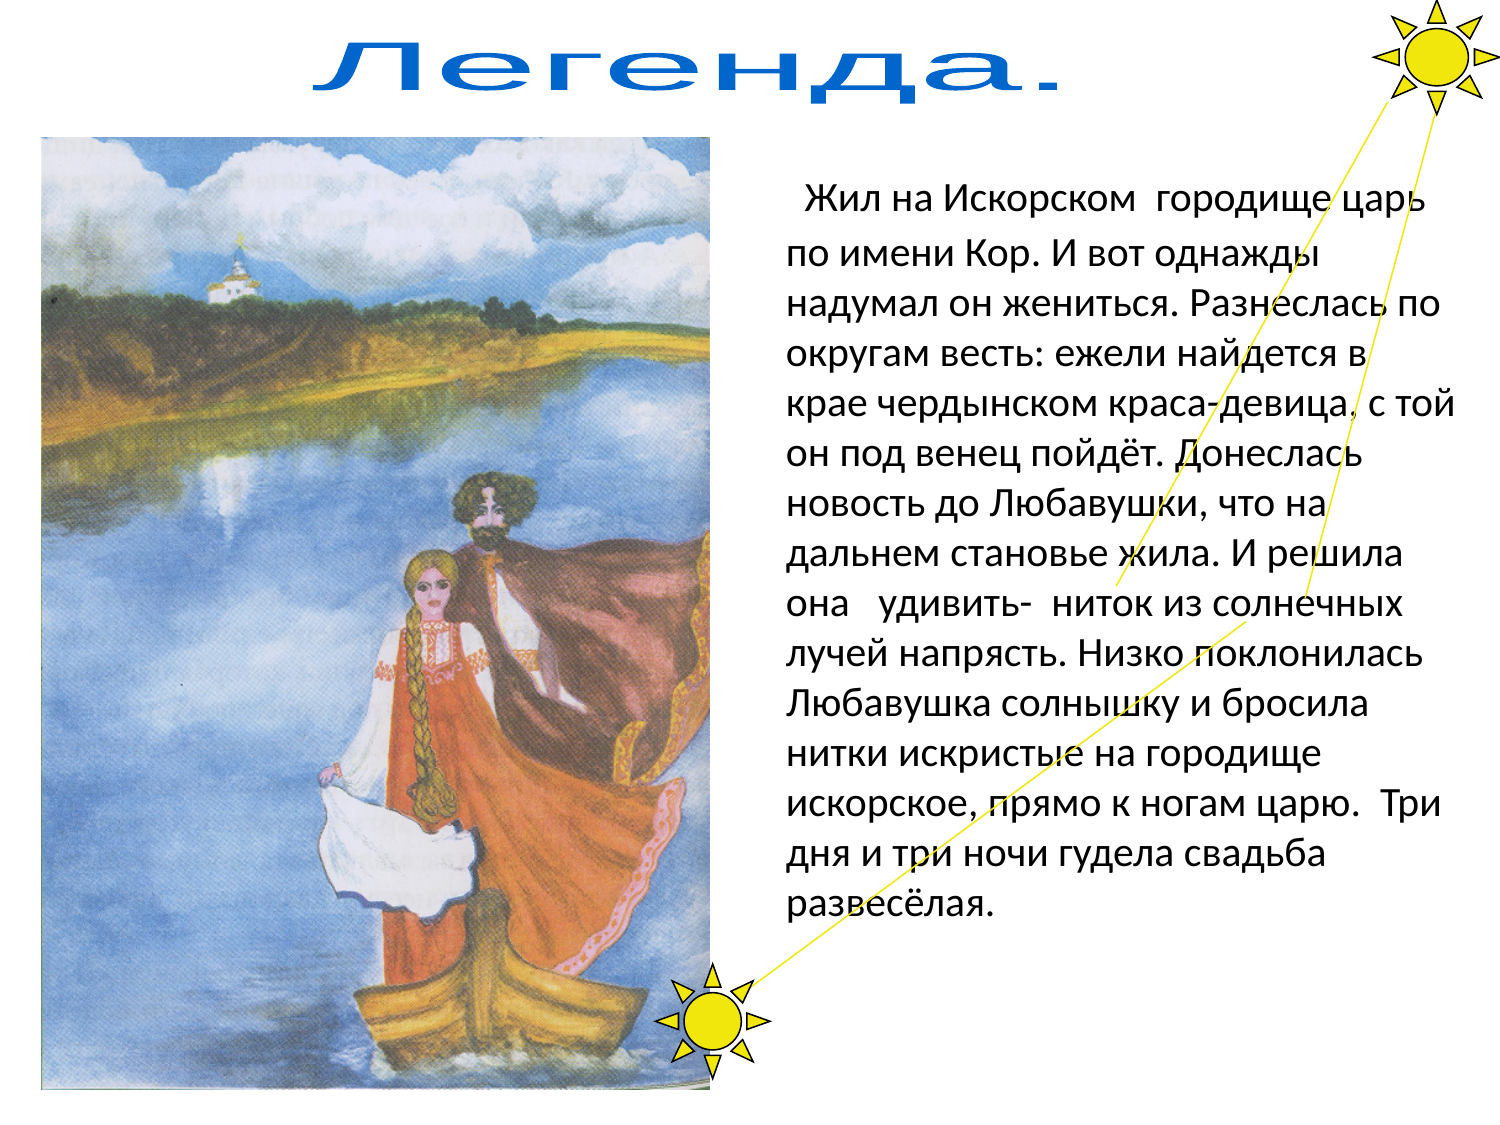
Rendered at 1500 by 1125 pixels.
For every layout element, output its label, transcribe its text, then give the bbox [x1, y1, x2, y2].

text_box [714, 992, 742, 1050]
text_box [1457, 16, 1482, 39]
text_box [1427, 91, 1446, 115]
text_box [1392, 16, 1417, 39]
picture [40, 136, 710, 1090]
text_box [746, 1013, 770, 1030]
text_box [730, 980, 754, 1003]
text_box [730, 1039, 754, 1062]
text_box [1474, 48, 1500, 66]
list Жил на Искорском городище царь по имени Кор. И вот однажды надумал он жениться. Разнеслась по округам весть: ежели найдется в крае чердынском краса-девица, с той он под венец пойдёт. Донеслась новость до Любавушки, что на дальнем становье жила. И решила она удивить- ниток из солнечных лучей напрясть. Низко поклонилась Любавушка солнышку и бросила нитки искристые на городище искорское, прямо к ногам царю. Три дня и три ночи гудела свадьба развесёлая. [714, 137, 1473, 1088]
text_box [714, 967, 721, 988]
text_box [1392, 75, 1417, 98]
text_box [1405, 28, 1469, 86]
text_box [714, 1055, 721, 1075]
text_box [1373, 48, 1400, 66]
text_box [1427, 0, 1446, 24]
text_box [1457, 75, 1482, 98]
